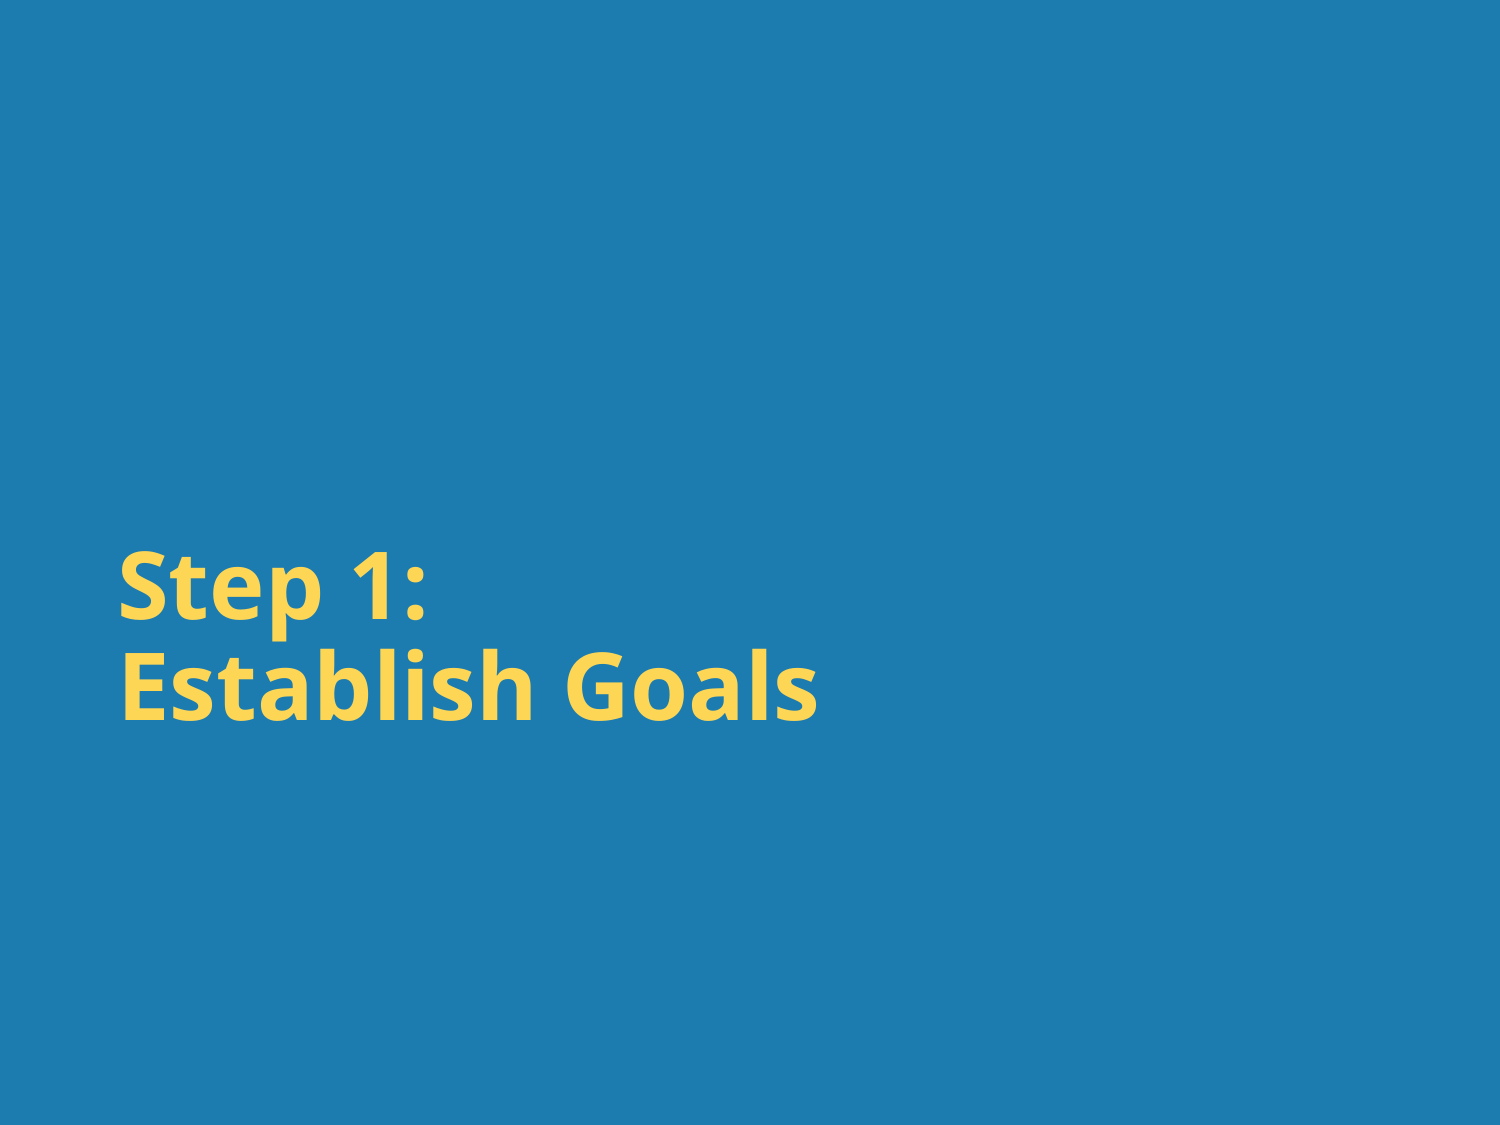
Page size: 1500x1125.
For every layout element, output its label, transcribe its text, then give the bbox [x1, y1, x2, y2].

title Step 1: Establish Goals [102, 280, 1397, 749]
